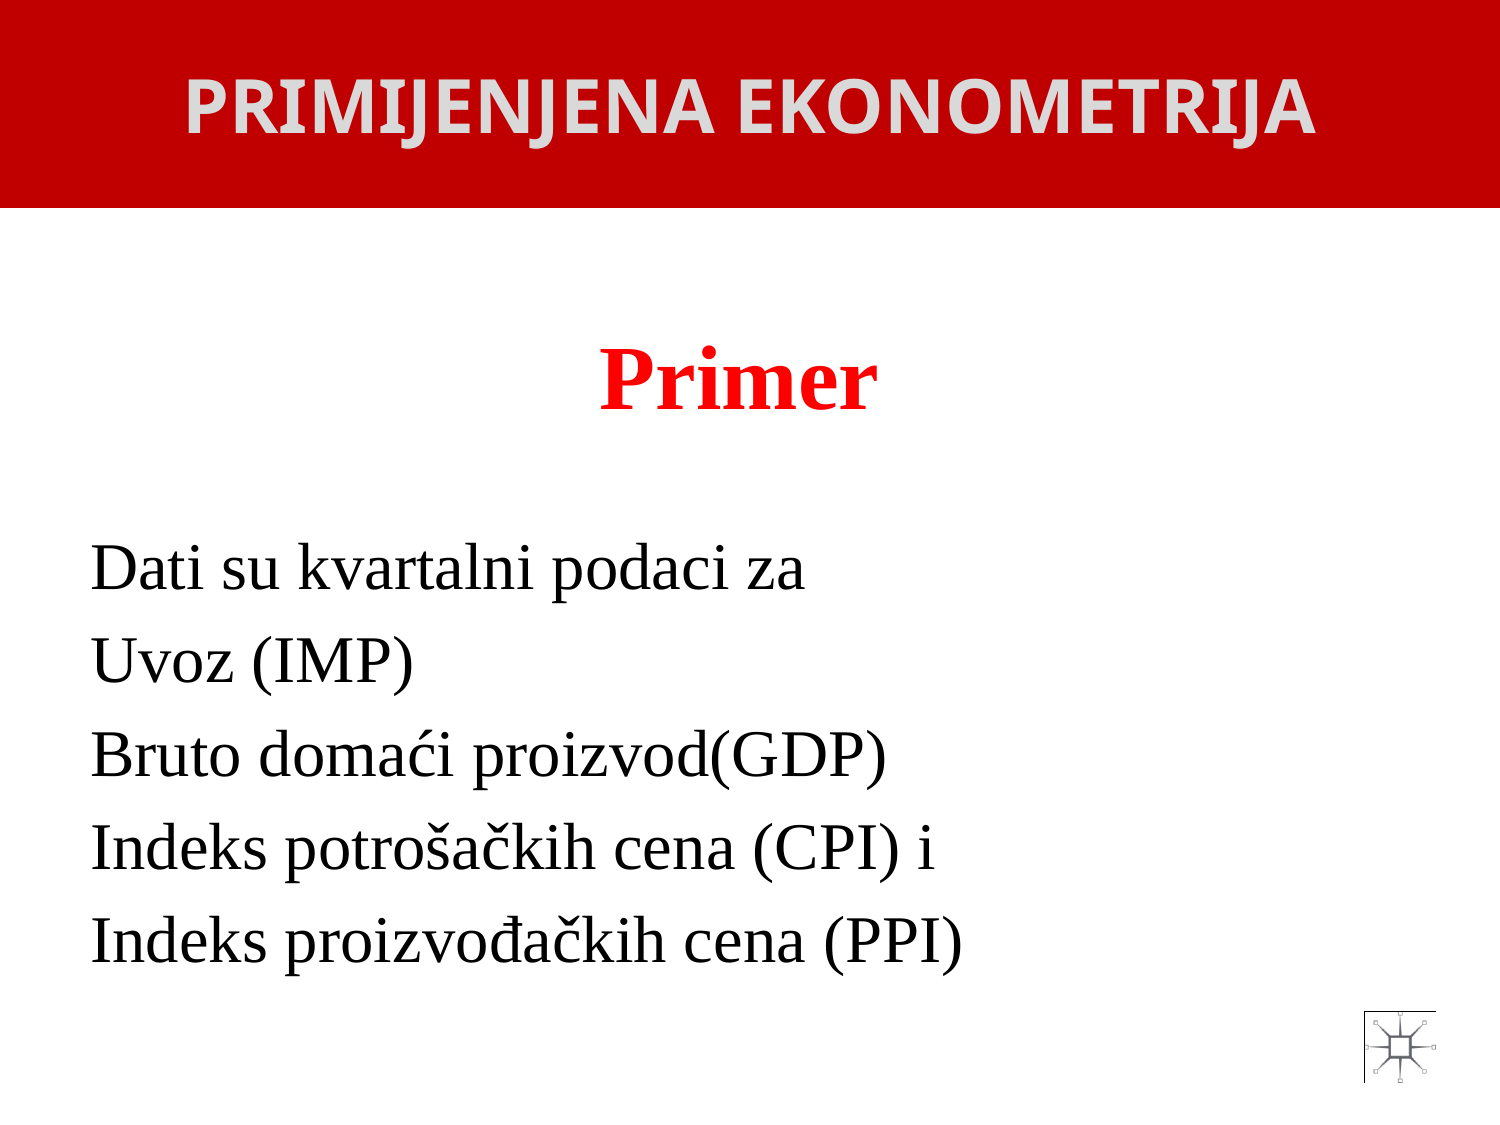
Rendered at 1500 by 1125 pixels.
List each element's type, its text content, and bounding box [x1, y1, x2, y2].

title Primer [64, 314, 1416, 431]
list Dati su kvartalni podaci za Uvoz (IMP) Bruto domaći proizvod(GDP) Indeks potrošačkih cena (CPI) i Indeks proizvođačkih cena (PPI) [74, 514, 1426, 1006]
text_box PRIMIJENJENA EKONOMETRIJA [0, 0, 1500, 208]
picture [1364, 1011, 1436, 1083]
